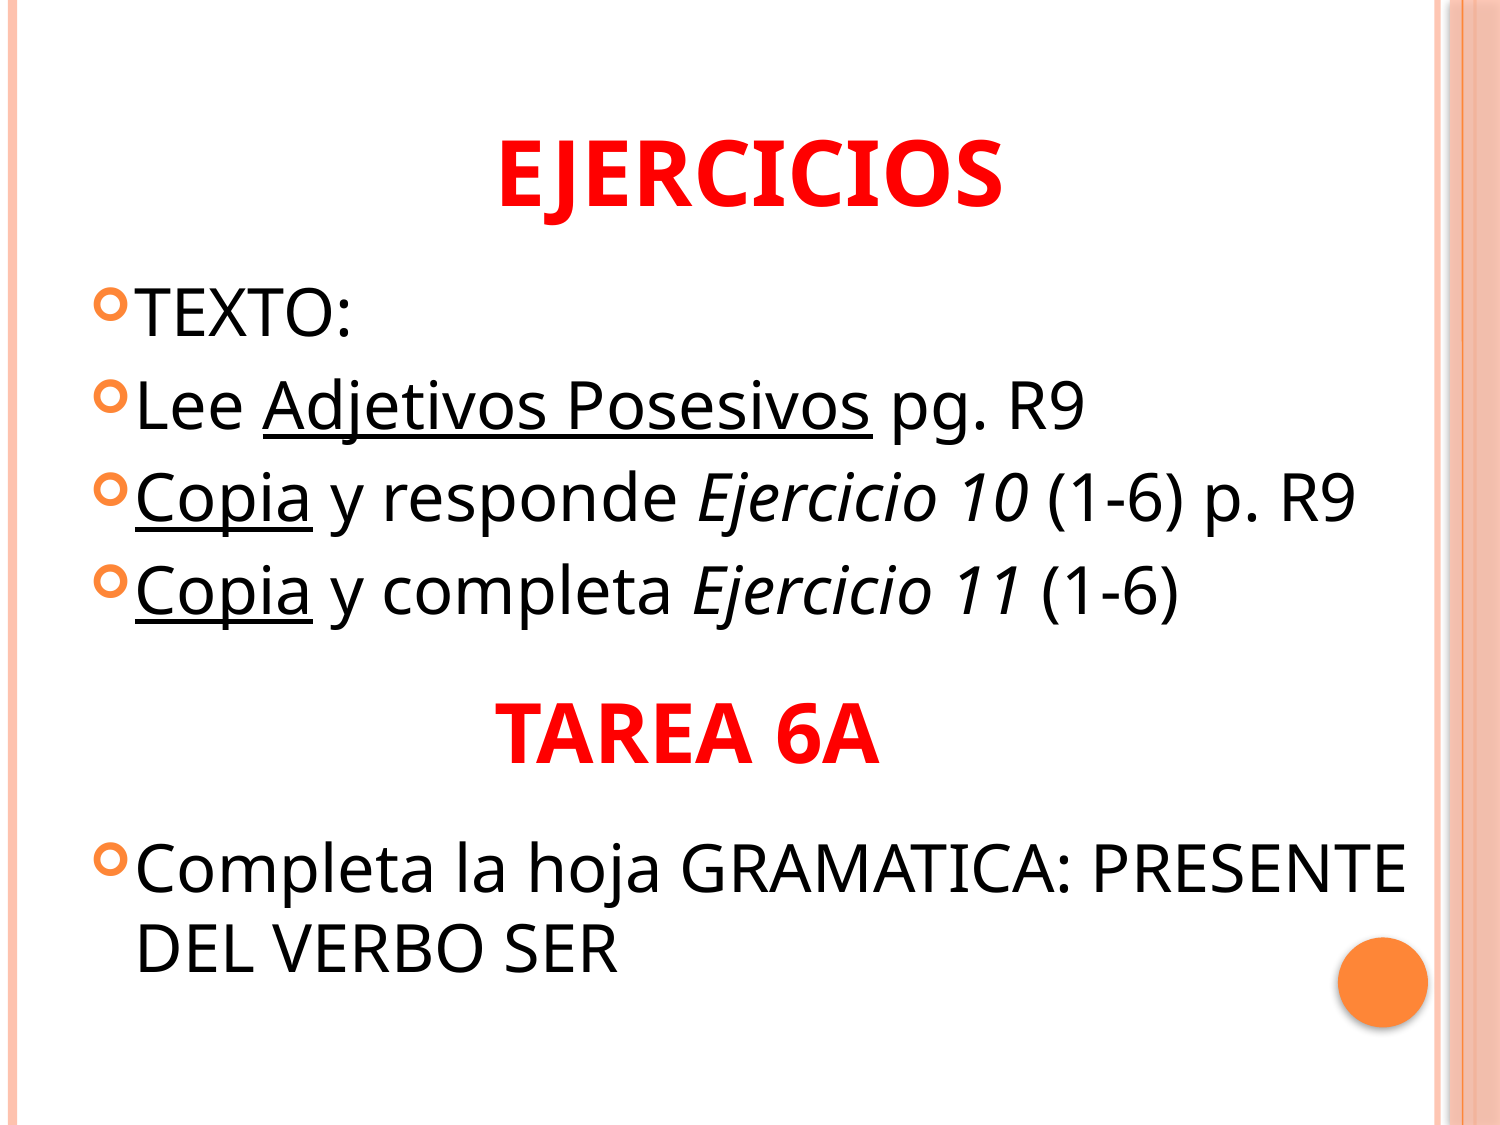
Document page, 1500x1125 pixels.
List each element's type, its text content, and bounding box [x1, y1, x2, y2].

title Ejercicios [137, 45, 1363, 233]
text_box Tarea 6a [75, 600, 1300, 788]
list TEXTO: Lee Adjetivos Posesivos pg. R9 Copia y responde Ejercicio 10 (1-6) p. R9 Copia y completa Ejercicio 11 (1-6) Completa la hoja GRAMATICA: PRESENTE DEL VERBO SER [75, 262, 1425, 1005]
